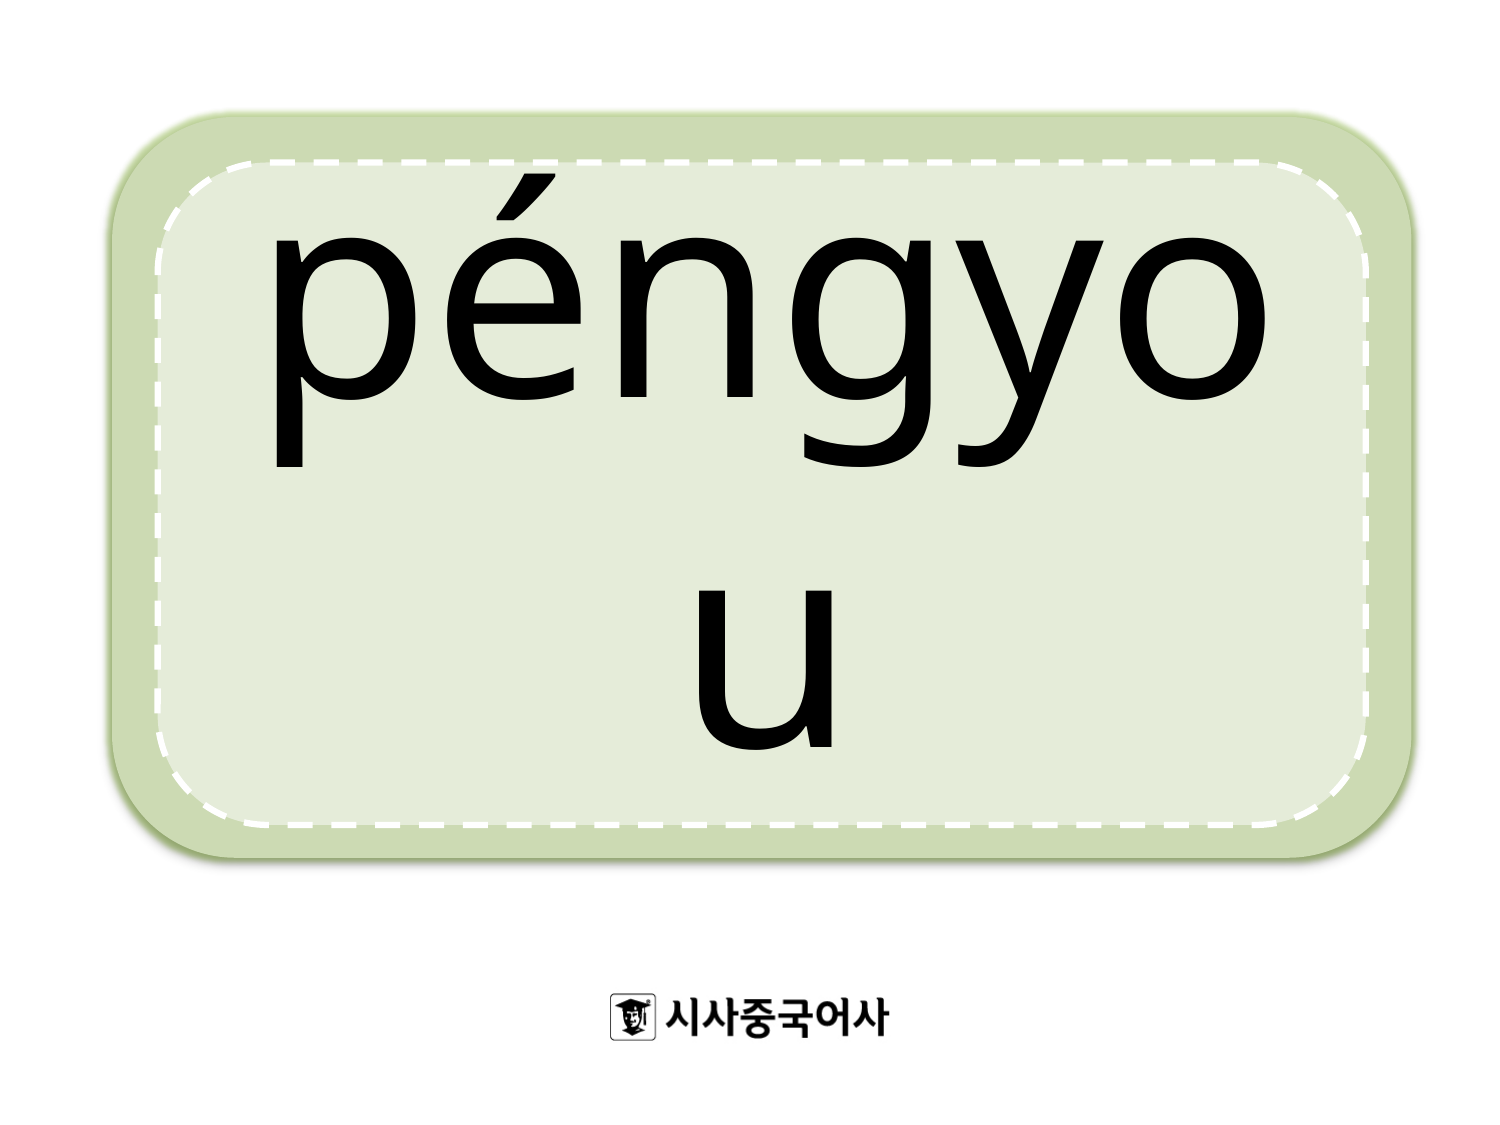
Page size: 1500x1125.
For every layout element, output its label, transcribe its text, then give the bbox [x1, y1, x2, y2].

picture [602, 987, 898, 1047]
text_box péngyou [162, 124, 1371, 787]
